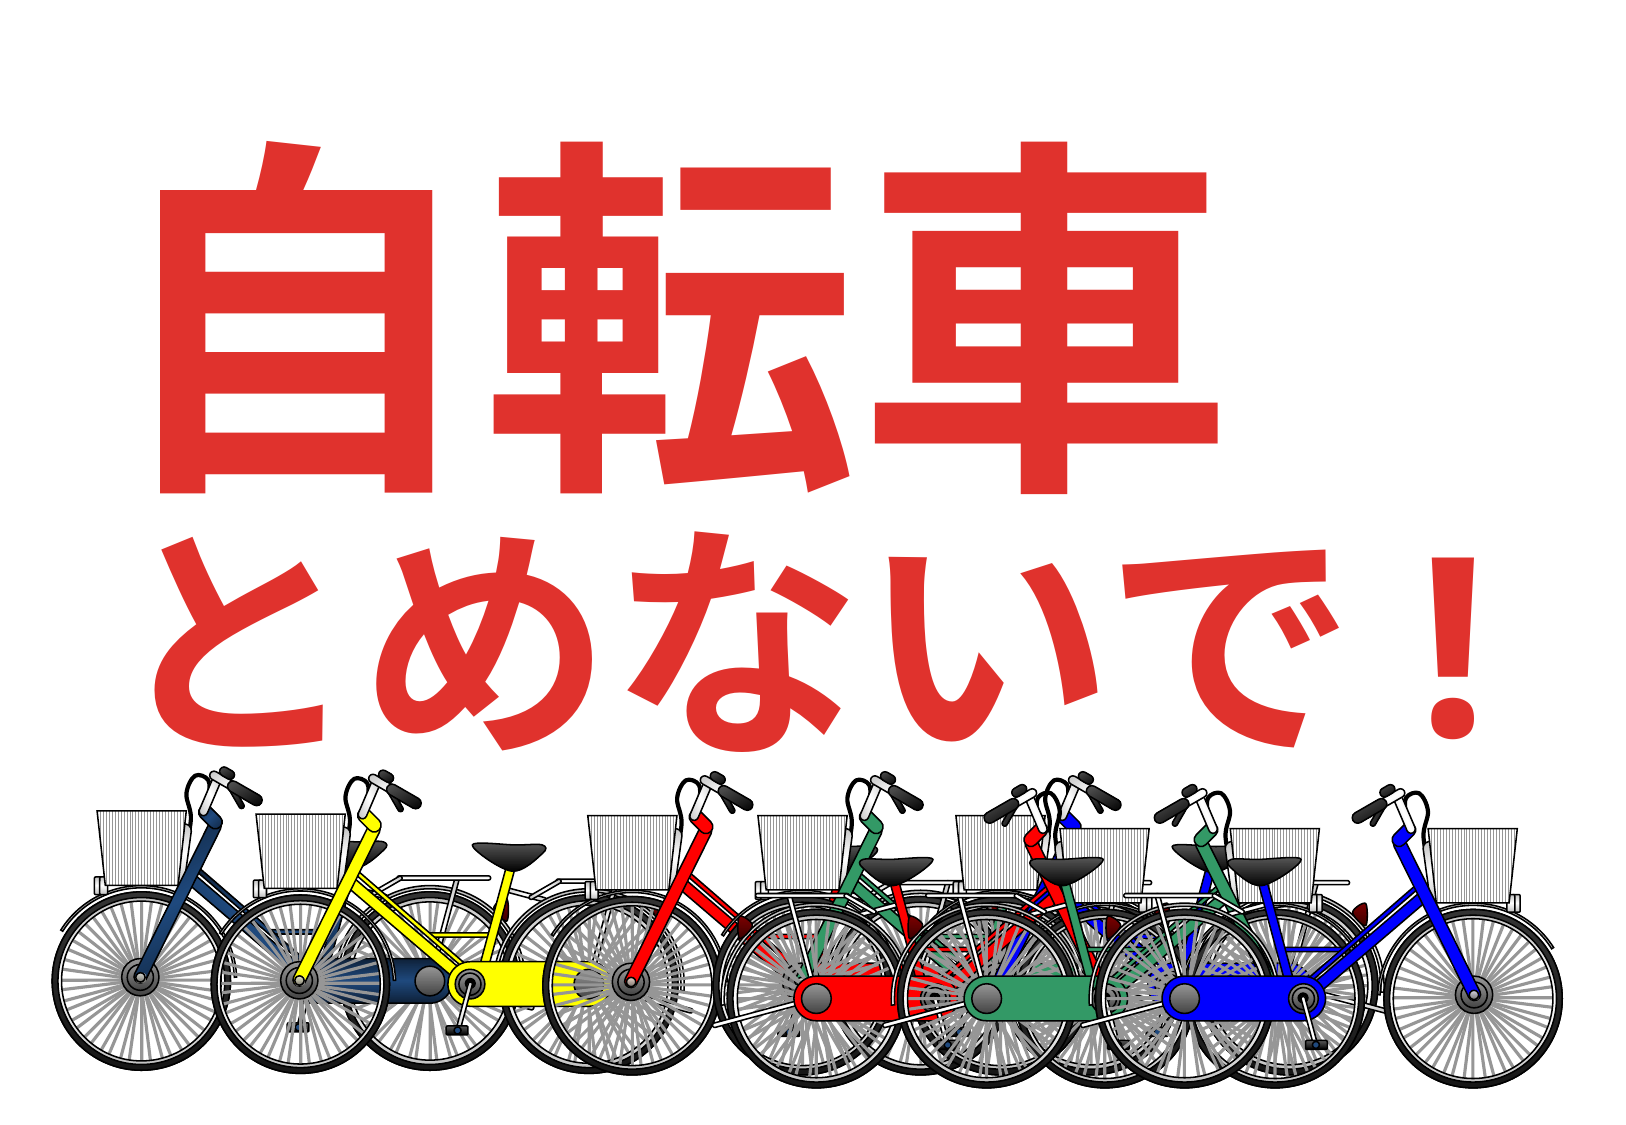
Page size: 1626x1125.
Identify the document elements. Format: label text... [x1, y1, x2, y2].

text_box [710, 786, 878, 1095]
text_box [536, 773, 704, 1082]
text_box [204, 771, 537, 1080]
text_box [706, 773, 902, 788]
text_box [45, 768, 536, 1077]
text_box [1078, 786, 1569, 1095]
text_box とめないで! [95, 544, 1505, 784]
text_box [880, 786, 1076, 1095]
text_box 自転車 [91, 78, 1512, 544]
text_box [904, 773, 1395, 784]
